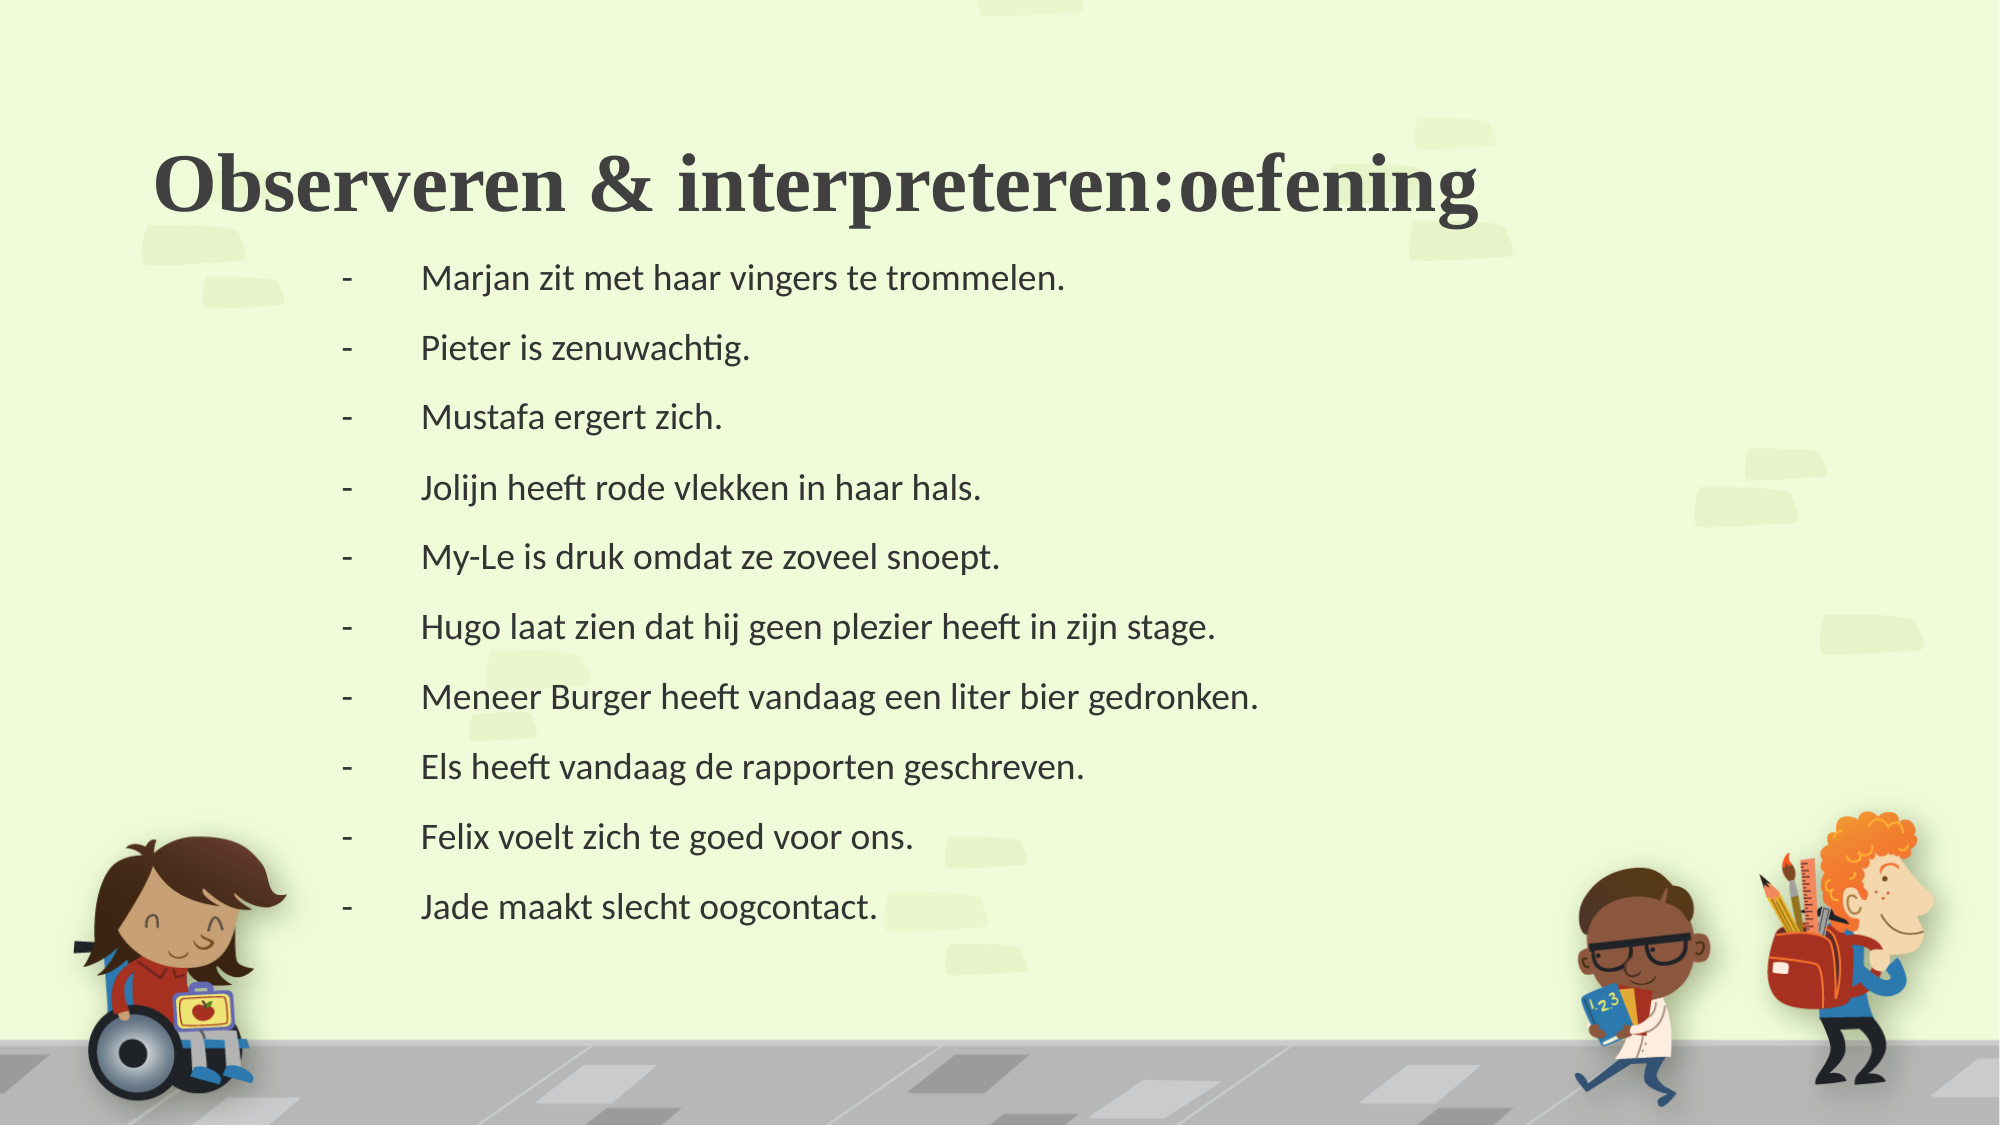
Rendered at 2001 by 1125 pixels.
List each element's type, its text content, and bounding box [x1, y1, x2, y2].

picture [0, 0, 2000, 1125]
title Observeren & interpreteren:oefening [137, 59, 1750, 238]
text_box - Marjan zit met haar vingers te trommelen. - Pieter is zenuwachtig. - Mustafa ergert zich. - Jolijn heeft rode vlekken in haar hals. - My-Le is druk omdat ze zoveel snoept. - Hugo laat zien dat hij geen plezier heeft in zijn stage. - Meneer Burger heeft vandaag een liter bier gedronken. - Els heeft vandaag de rapporten geschreven. - Felix voelt zich te goed voor ons. - Jade maakt slecht oogcontact. [326, 237, 1892, 905]
